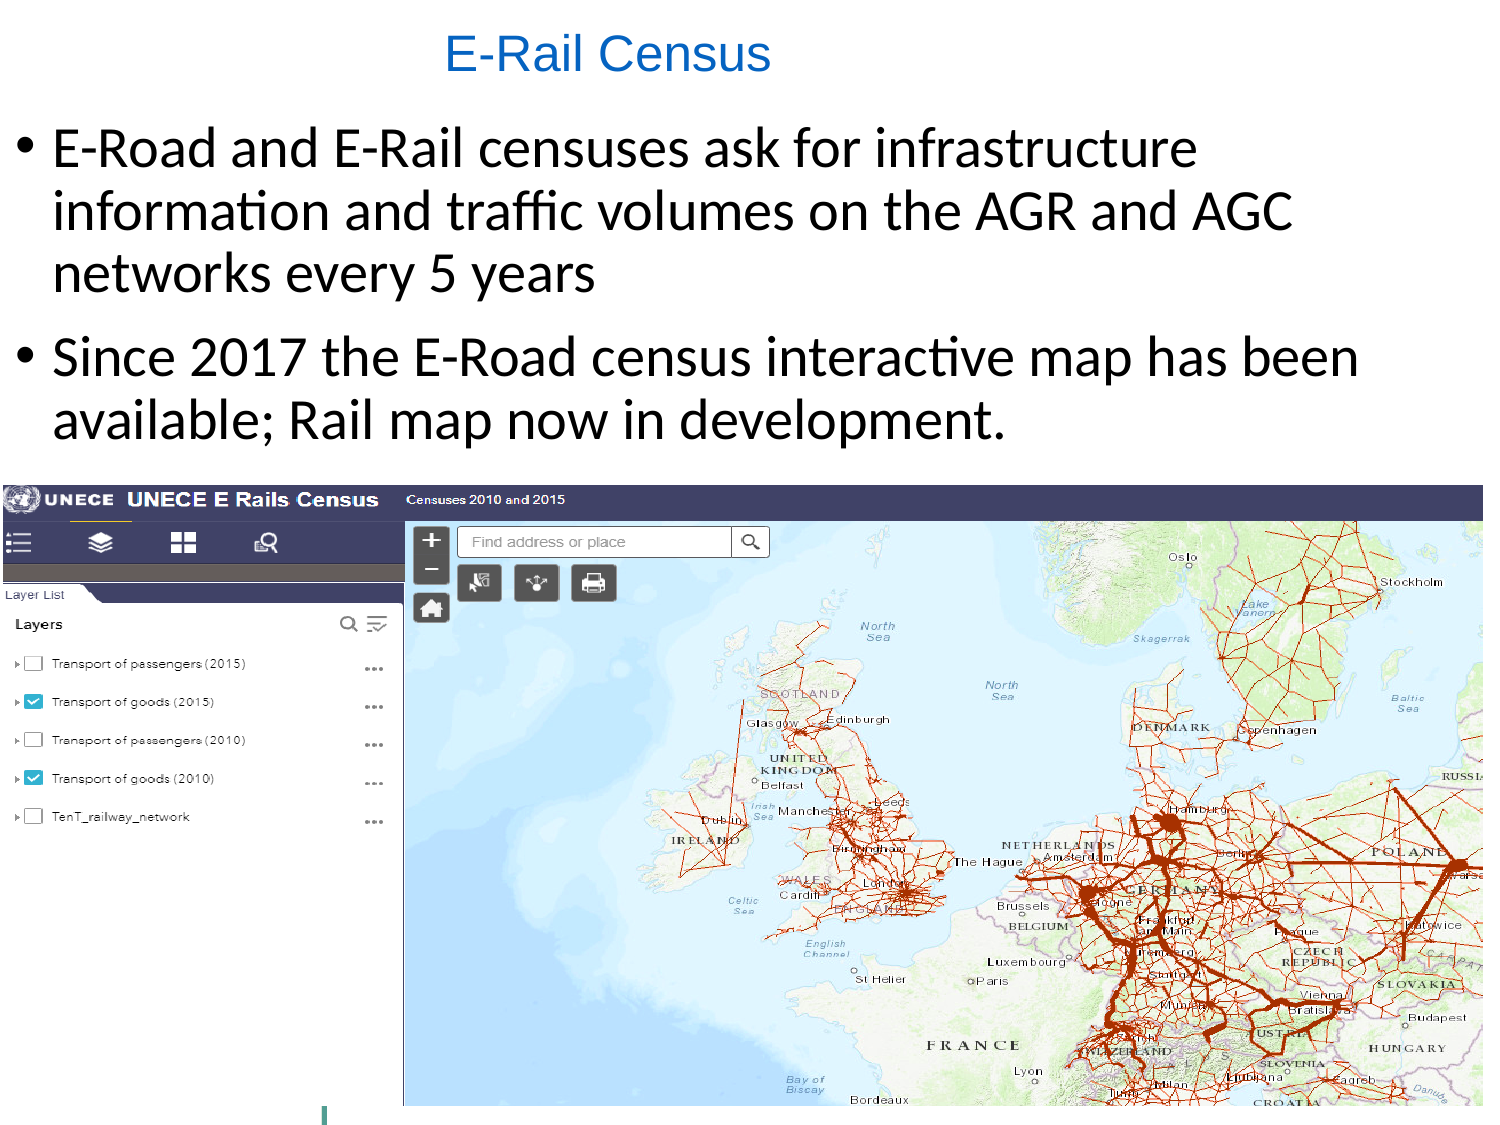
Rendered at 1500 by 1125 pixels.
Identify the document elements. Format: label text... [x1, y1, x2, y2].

list E-Road and E-Rail censuses ask for infrastructure information and traffic volumes on the AGR and AGC networks every 5 years Since 2017 the E-Road census interactive map has been available; Rail map now in development. [0, 109, 1500, 823]
picture [3, 485, 1483, 1125]
text_box E-Rail Census [112, 19, 1105, 90]
